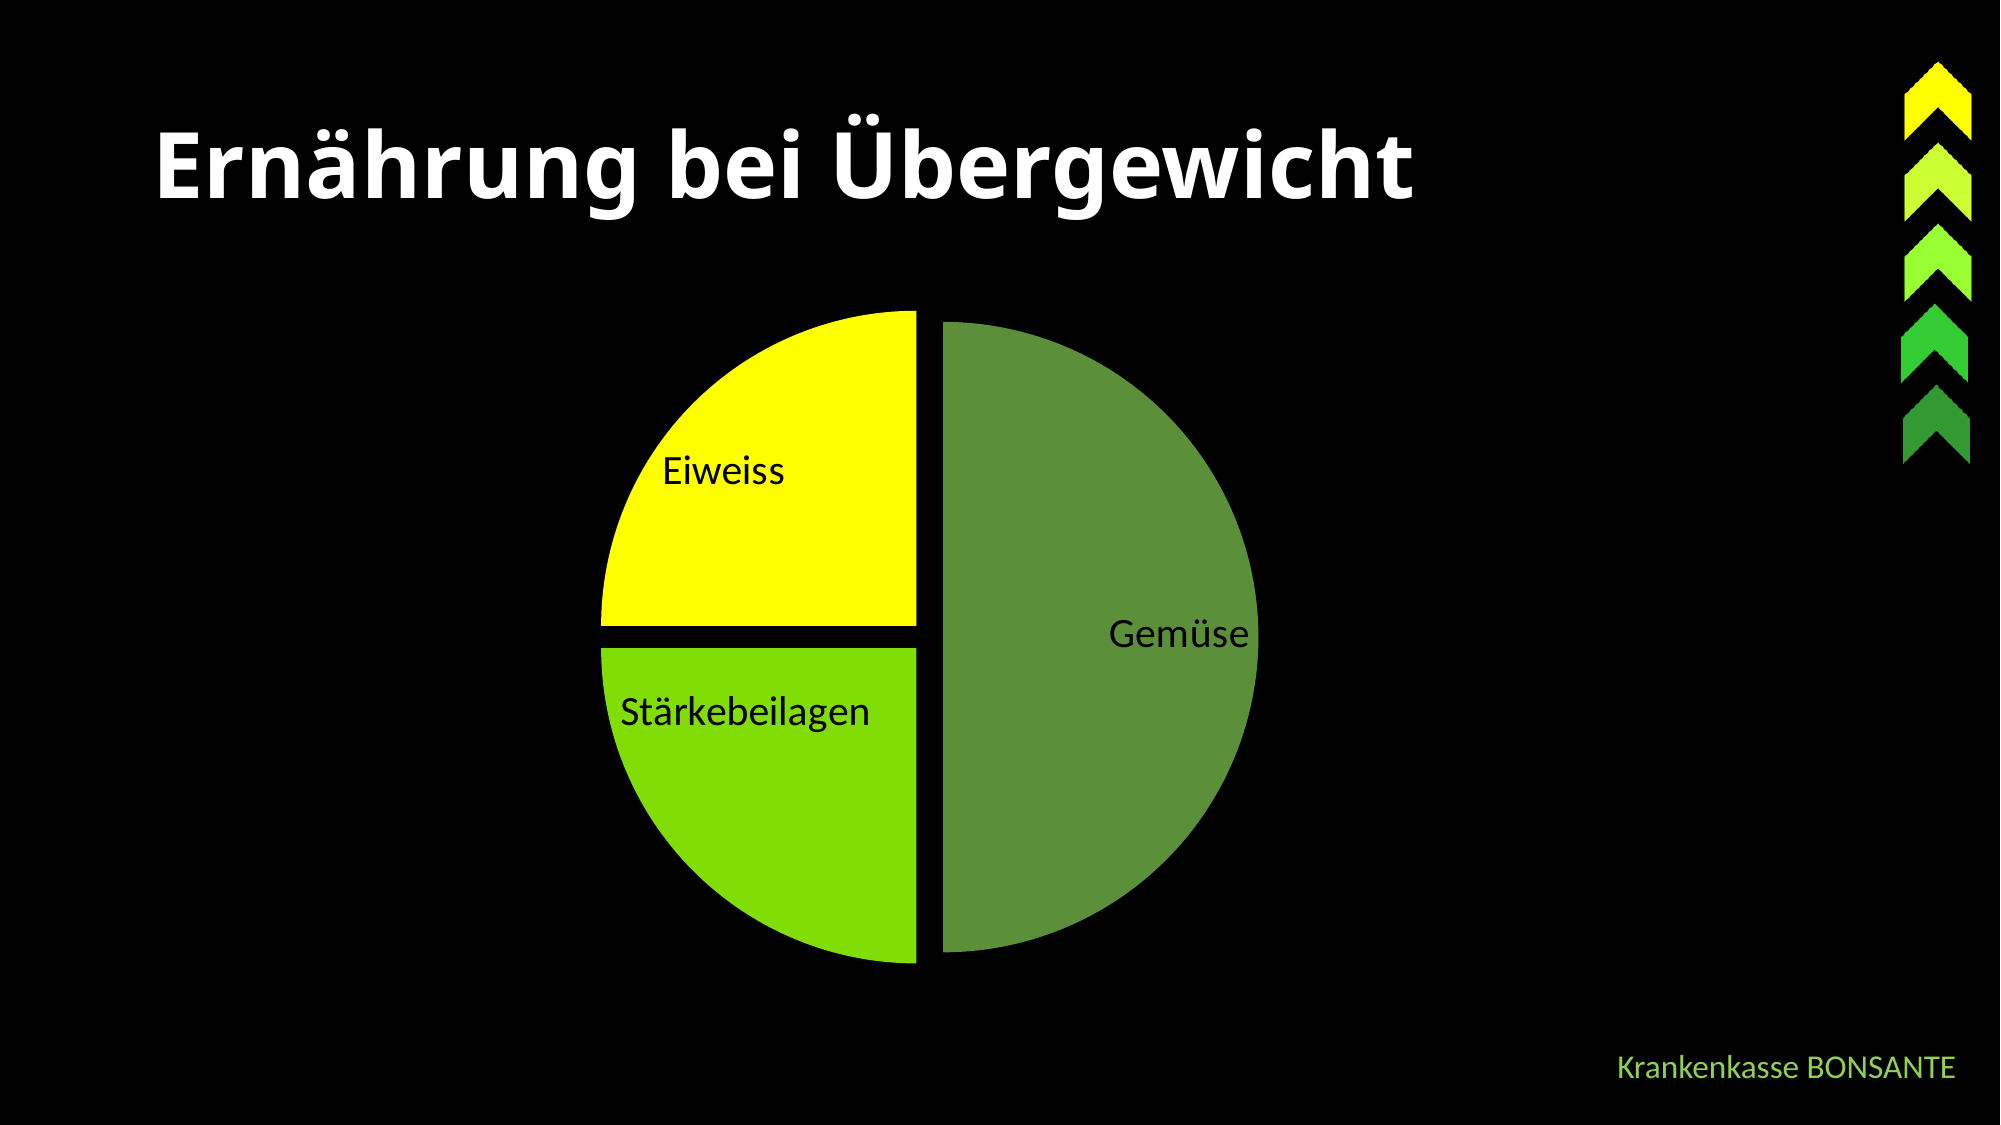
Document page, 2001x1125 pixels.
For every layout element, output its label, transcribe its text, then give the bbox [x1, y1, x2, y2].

chart [106, 306, 1832, 1020]
title Ernährung bei Übergewicht [137, 59, 1863, 278]
footer Krankenkasse BONSANTE [1296, 1035, 1972, 1096]
picture [1900, 59, 1972, 466]
